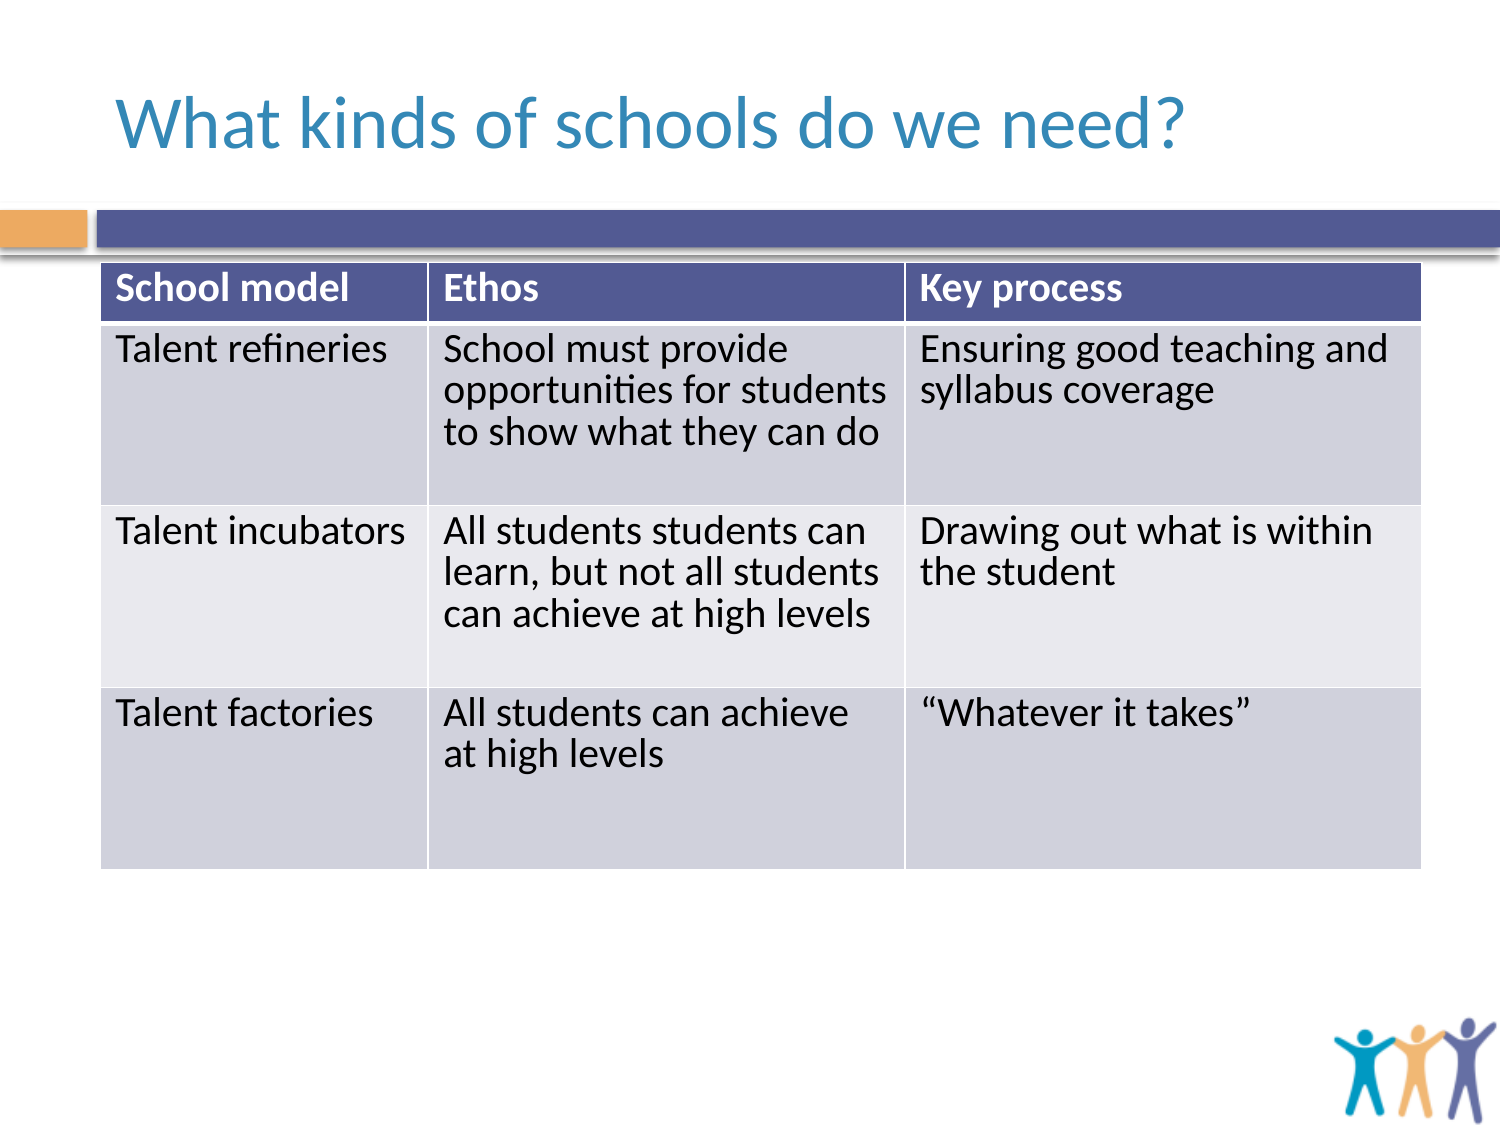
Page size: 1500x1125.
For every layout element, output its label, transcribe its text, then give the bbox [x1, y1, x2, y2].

table_cell School must provide opportunities for students to show what they can do [429, 326, 904, 505]
title What kinds of schools do we need? [100, 37, 1438, 200]
table_header Key process [906, 263, 1421, 321]
table_cell Drawing out what is within the student [906, 506, 1421, 687]
table_cell Talent refineries [101, 326, 427, 505]
table_cell Talent incubators [101, 506, 427, 687]
table_cell All students can achieve at high levels [429, 688, 904, 869]
table_header School model [101, 263, 427, 321]
table_cell All students students can learn, but not all students can achieve at high levels [429, 506, 904, 687]
table_header Ethos [429, 263, 904, 321]
table_cell Talent factories [101, 688, 427, 869]
table_cell “Whatever it takes” [906, 688, 1421, 869]
table_cell Ensuring good teaching and syllabus coverage [906, 326, 1421, 505]
